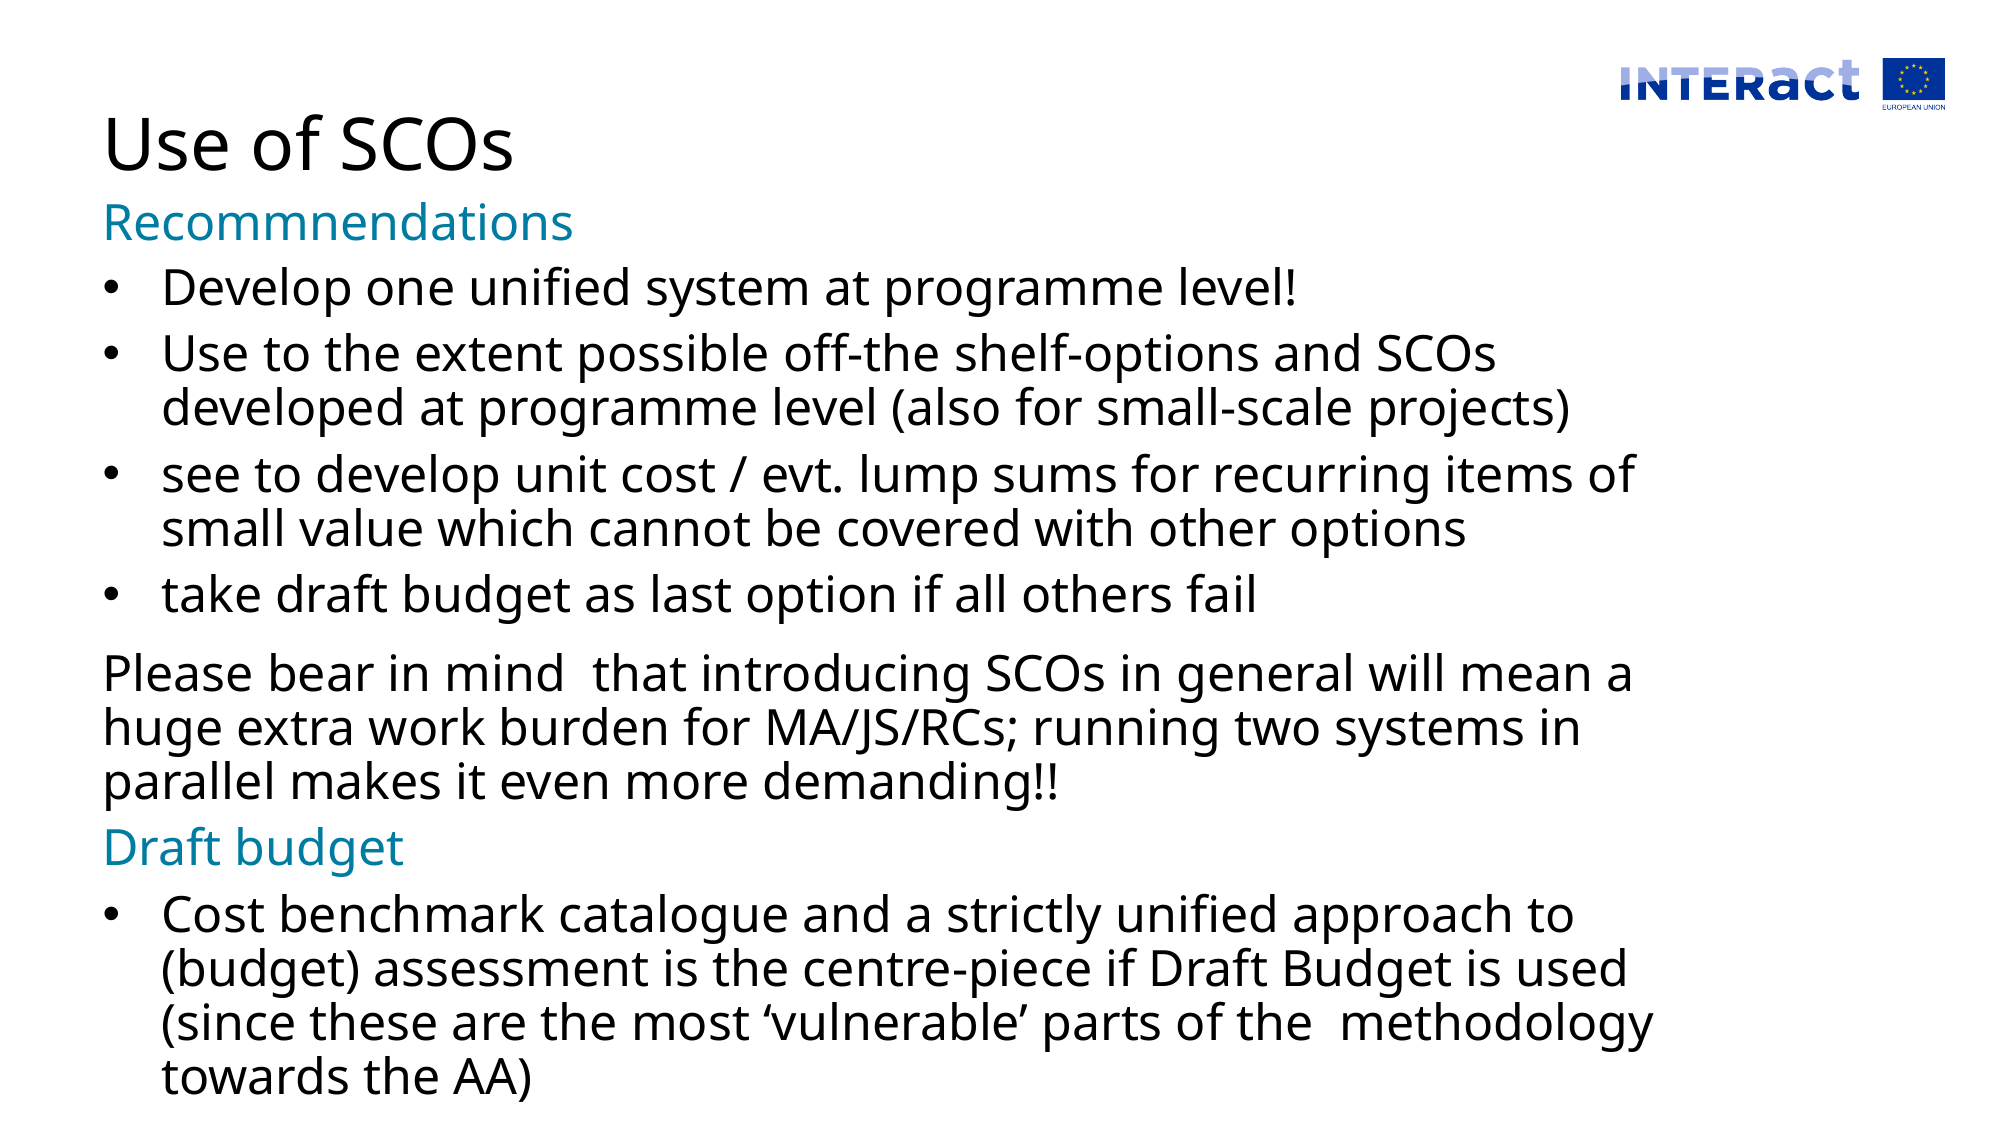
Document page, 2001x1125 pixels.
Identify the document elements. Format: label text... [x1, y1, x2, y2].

list Recommnendations Develop one unified system at programme level! Use to the extent possible off-the shelf-options and SCOs developed at programme level (also for small-scale projects) see to develop unit cost / evt. lump sums for recurring items of small value which cannot be covered with other options take draft budget as last option if all others fail Please bear in mind that introducing SCOs in general will mean a huge extra work burden for MA/JS/RCs; running two systems in parallel makes it even more demanding!! Draft budget Cost benchmark catalogue and a strictly unified approach to (budget) assessment is the centre-piece if Draft Budget is used (since these are the most ‘vulnerable’ parts of the methodology towards the AA) [102, 197, 1695, 895]
title Use of SCOs [102, 107, 1449, 187]
picture [1621, 58, 1945, 110]
